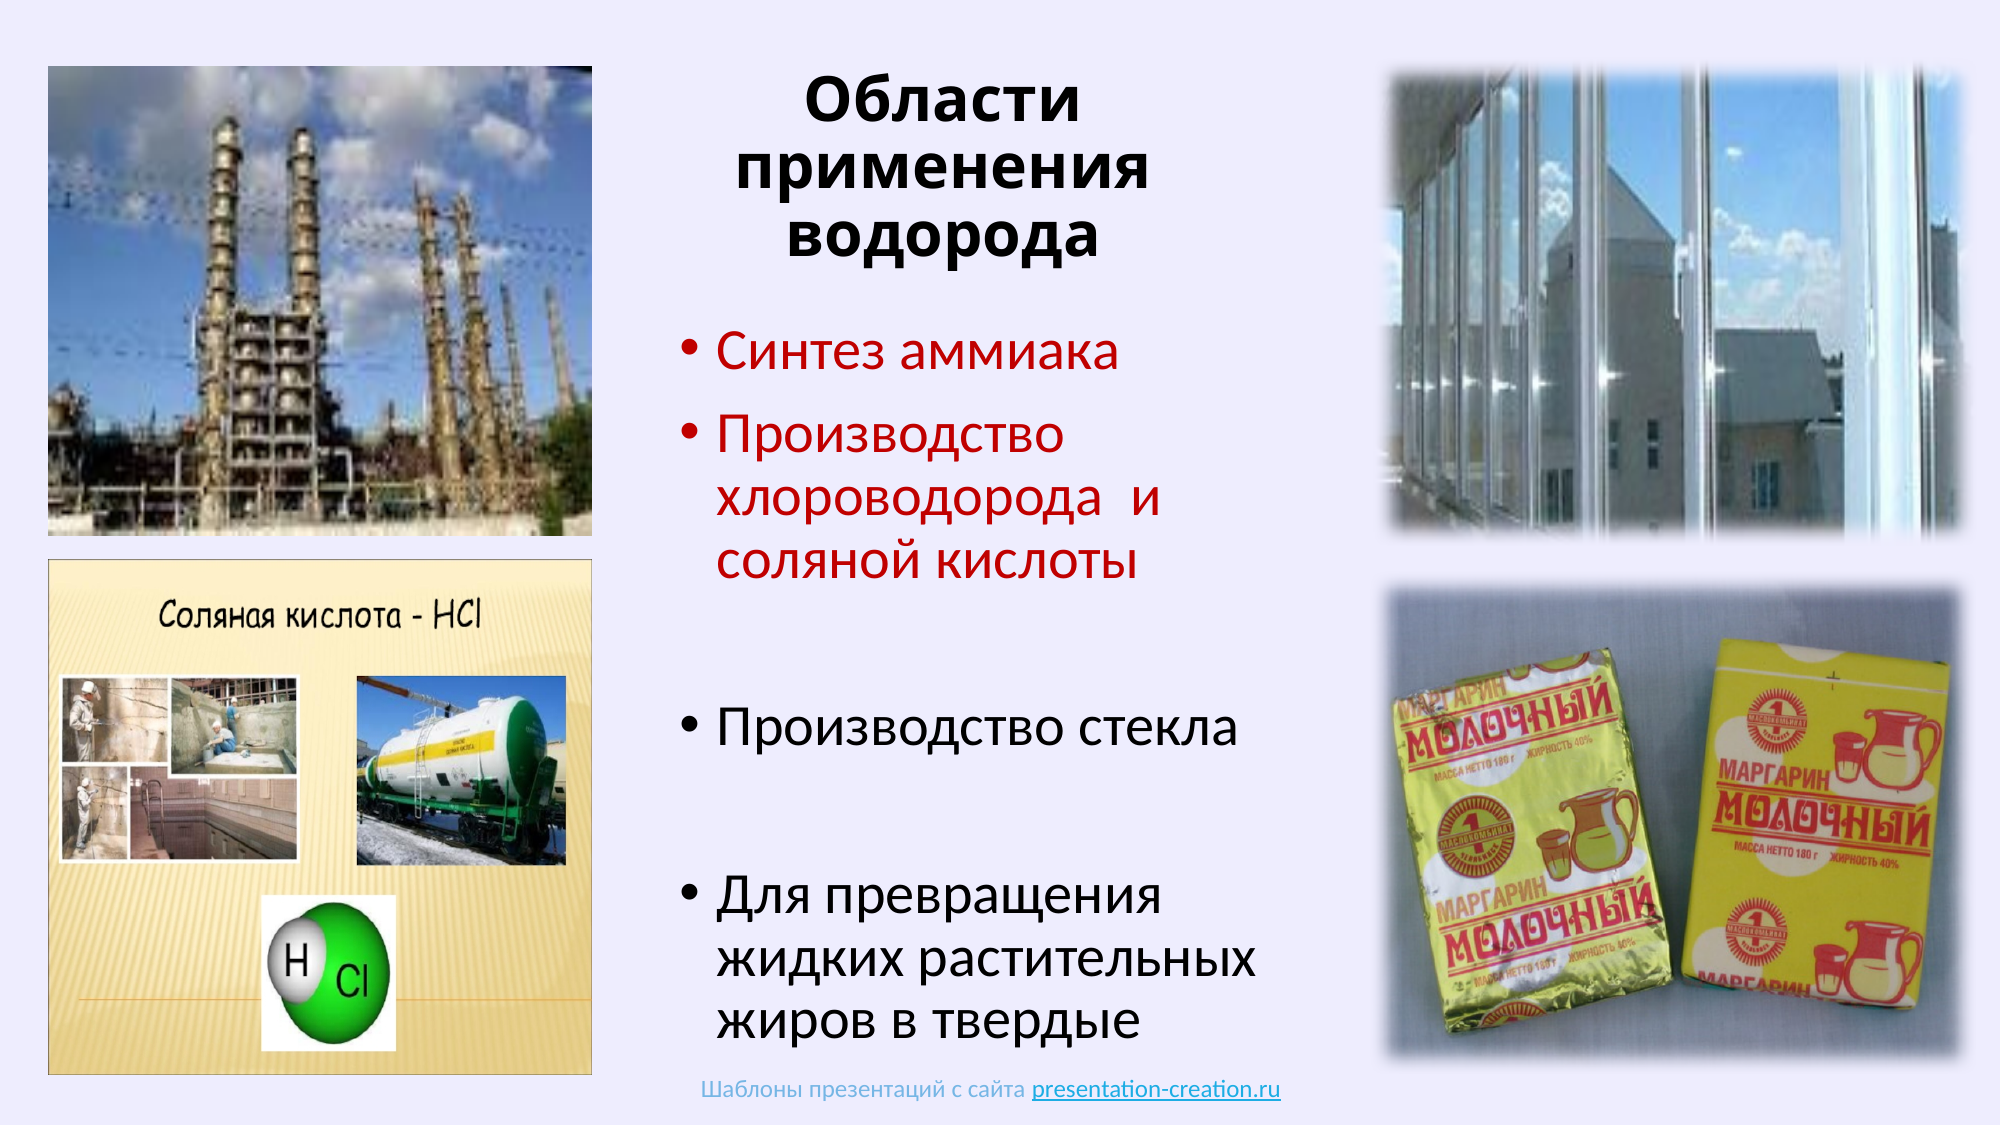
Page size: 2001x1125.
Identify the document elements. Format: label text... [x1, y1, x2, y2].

list Синтез аммиака Производство хлороводорода и соляной кислоты Производство стекла Для превращения жидких растительных жиров в твердые [664, 311, 1342, 1066]
picture [48, 66, 592, 536]
picture [1369, 570, 1977, 1075]
text_box Шаблоны презентаций с сайта presentation-creation.ru [641, 1064, 1341, 1125]
picture [1373, 57, 1977, 546]
picture [48, 559, 592, 1075]
title Области применения водорода [641, 59, 1246, 278]
